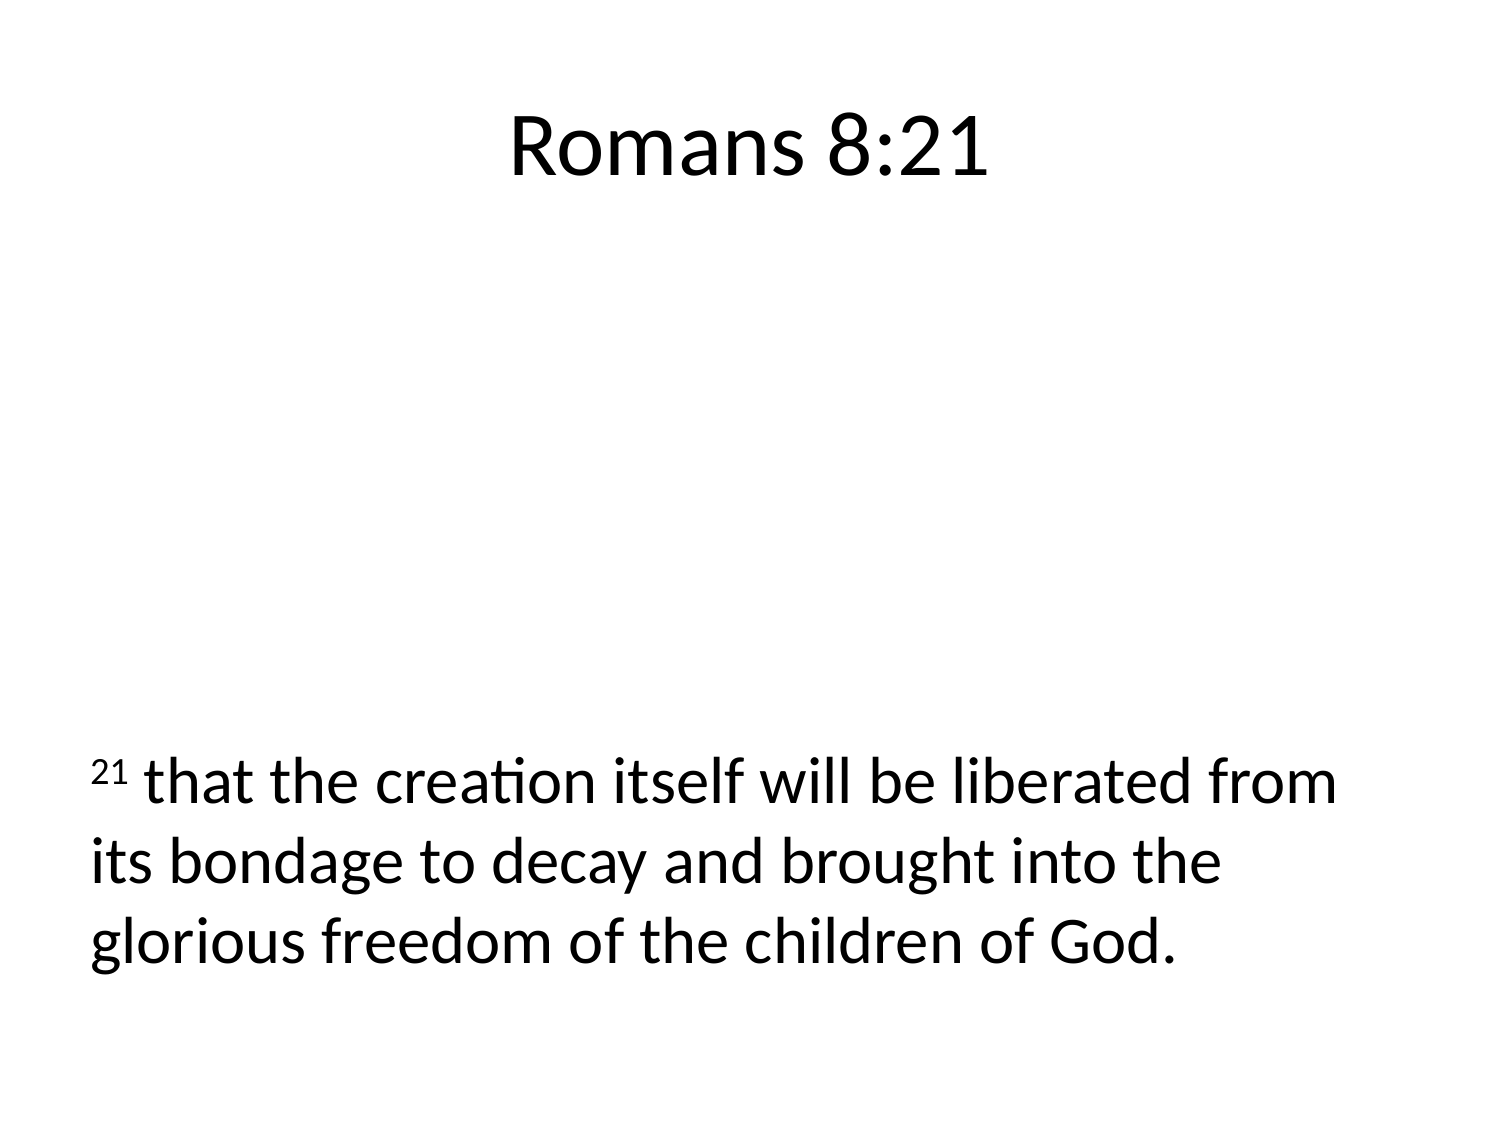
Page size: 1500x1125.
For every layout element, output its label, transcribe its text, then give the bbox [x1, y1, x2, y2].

title Romans 8:21 [75, 45, 1425, 233]
list 21 that the creation itself will be liberated from its bondage to decay and brought into the glorious freedom of the children of God. [75, 262, 1425, 1005]
